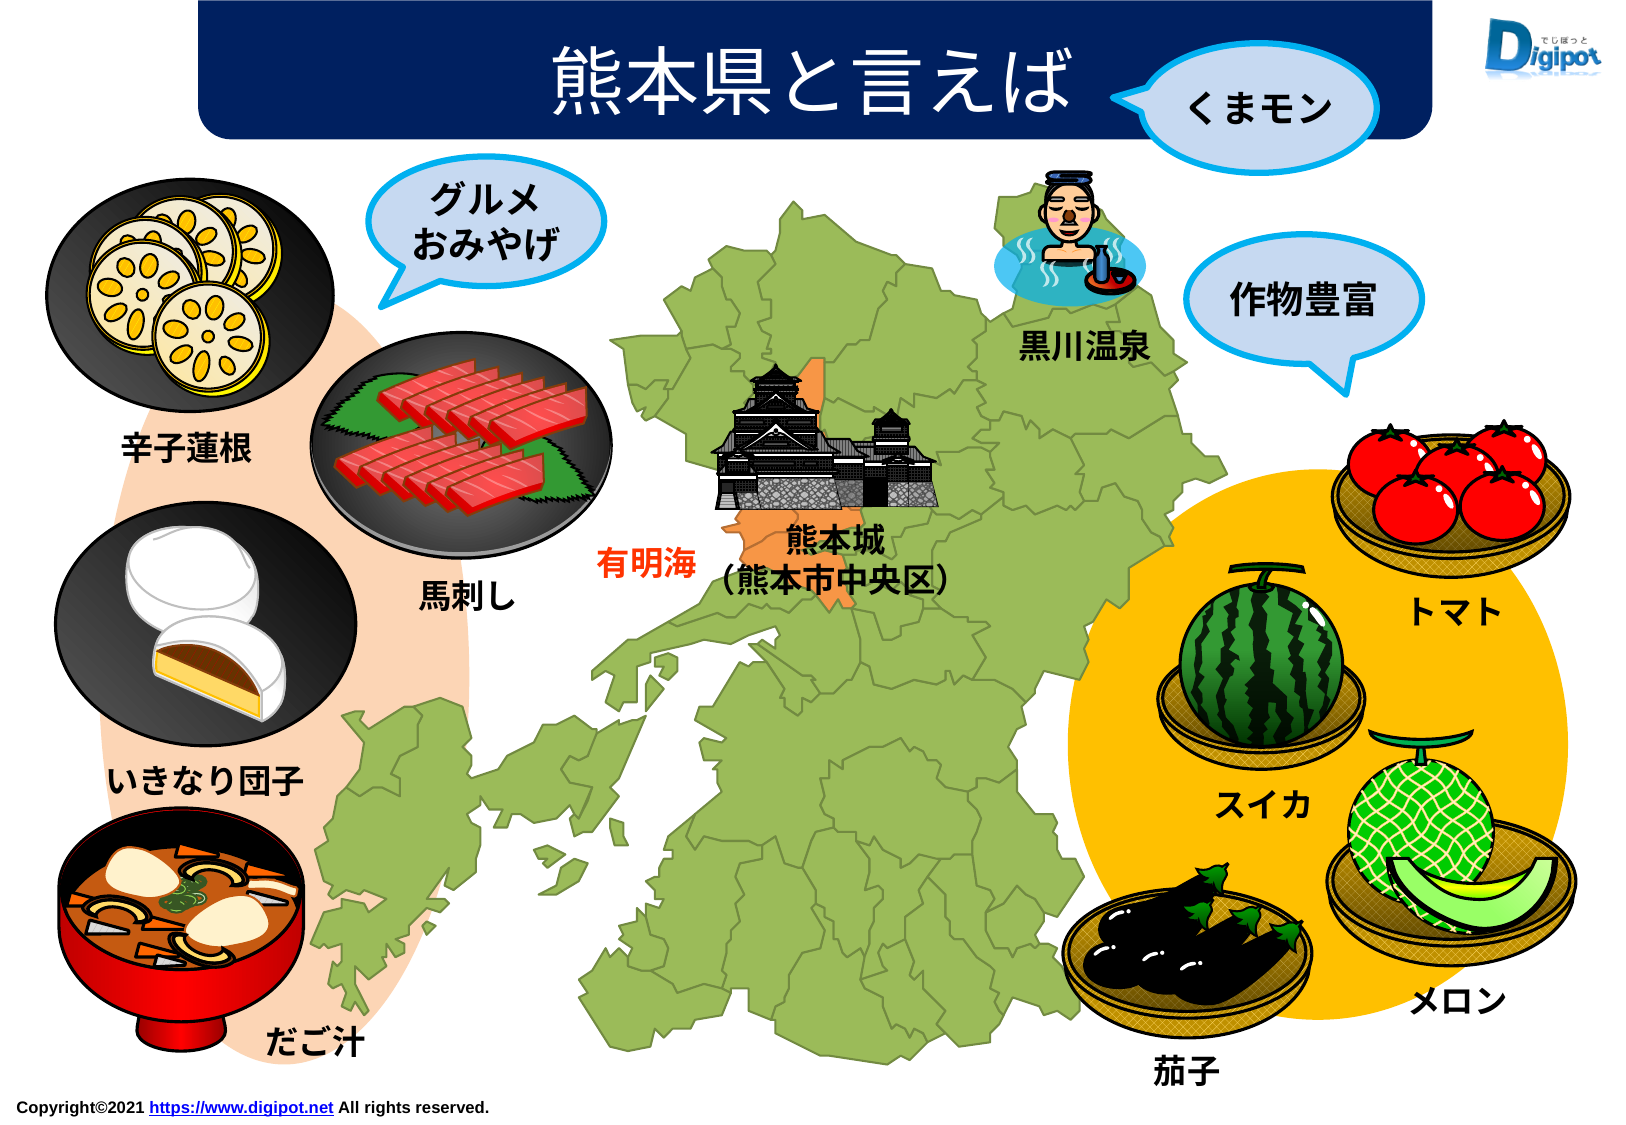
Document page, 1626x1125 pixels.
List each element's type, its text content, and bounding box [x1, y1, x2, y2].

text_box トマト [1390, 586, 1520, 640]
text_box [711, 364, 938, 510]
picture [1485, 18, 1602, 82]
text_box グルメ おみやげ [390, 154, 583, 181]
text_box 辛子蓮根 [105, 420, 269, 475]
text_box [195, 0, 1435, 142]
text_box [1326, 731, 1577, 966]
text_box スイカ [1232, 778, 1321, 832]
text_box 熊本県と言えば [535, 27, 1090, 133]
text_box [1062, 854, 1313, 1039]
text_box 作物豊富 [1232, 232, 1425, 397]
text_box [1370, 586, 1570, 729]
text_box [46, 178, 334, 412]
text_box くまモン [1110, 41, 1379, 175]
text_box いきなり団子 [90, 754, 305, 807]
text_box [1232, 467, 1326, 562]
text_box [1332, 420, 1571, 578]
text_box だご汁 [250, 1059, 306, 1069]
text_box メロン [1392, 974, 1523, 1027]
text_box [1157, 563, 1366, 770]
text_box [310, 183, 1228, 1065]
text_box [1232, 832, 1392, 1022]
text_box 茄子 [1139, 1047, 1236, 1098]
text_box [117, 420, 304, 500]
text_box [55, 502, 356, 747]
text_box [58, 807, 304, 1052]
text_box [310, 332, 612, 559]
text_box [993, 171, 1147, 307]
